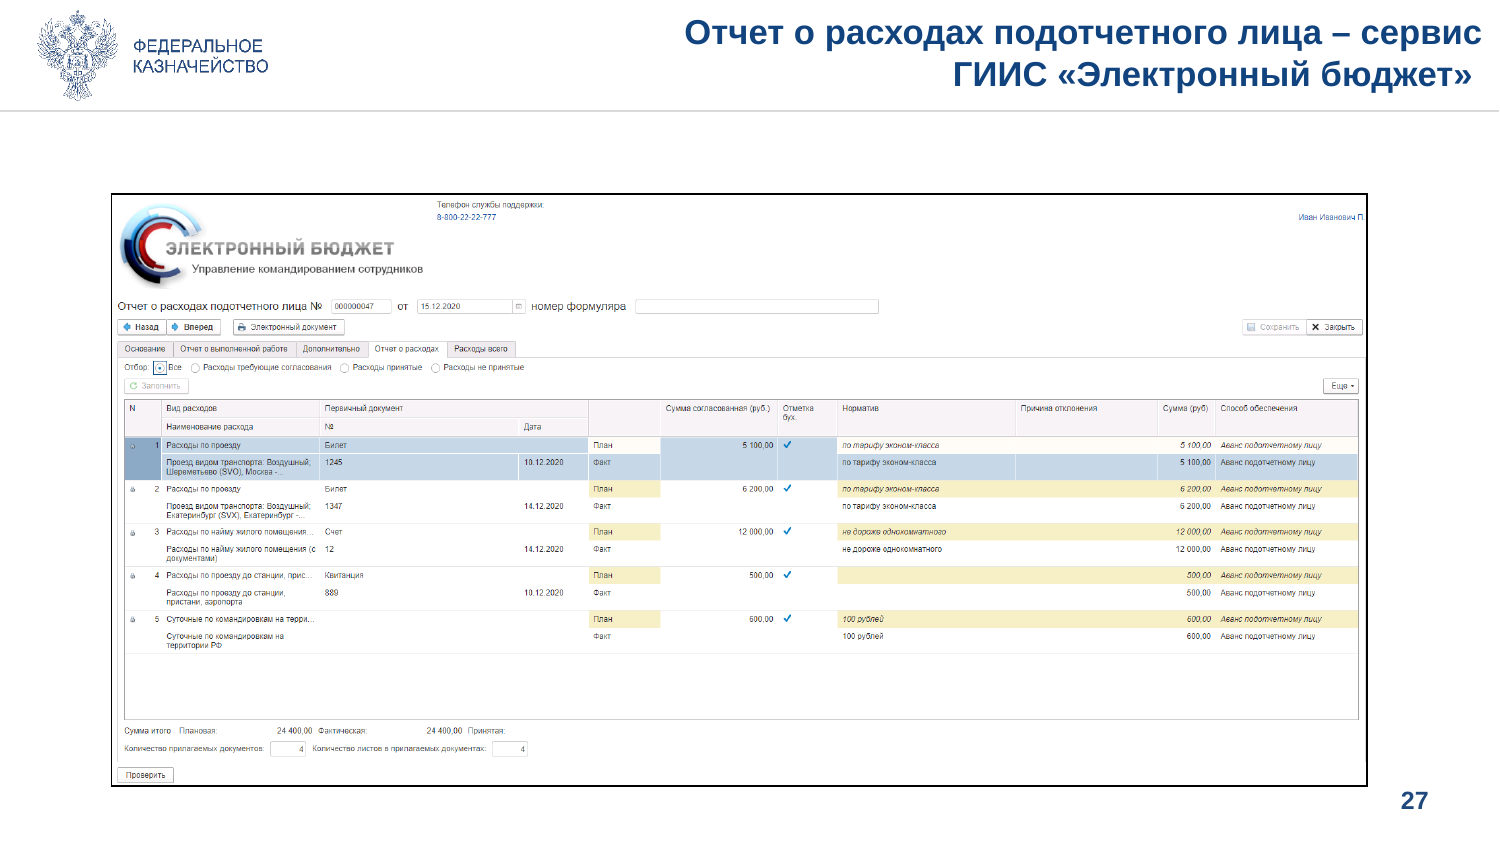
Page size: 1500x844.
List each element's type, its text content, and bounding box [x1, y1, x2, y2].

picture [37, 10, 268, 101]
picture [112, 194, 1367, 786]
slide_number 26 [1083, 784, 1429, 815]
text_box Отчет о расходах подотчетного лица – сервис ГИИС «Электронный бюджет» [652, 2, 1498, 101]
